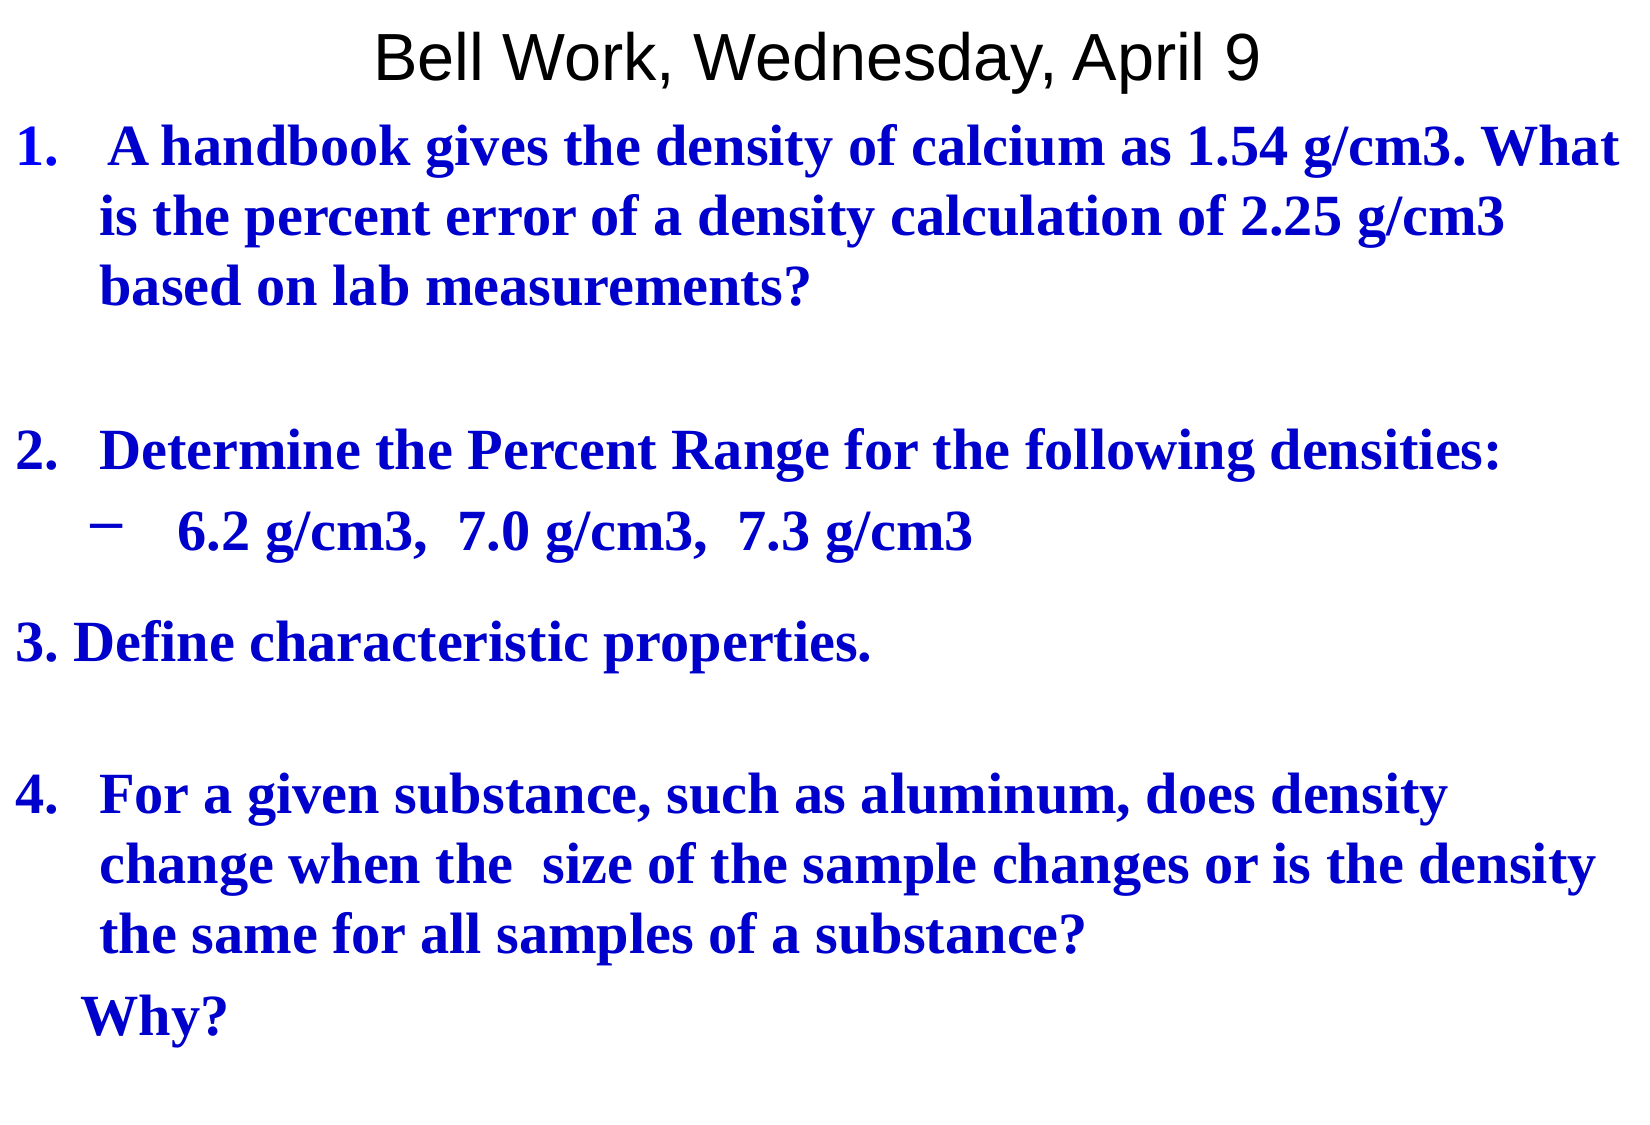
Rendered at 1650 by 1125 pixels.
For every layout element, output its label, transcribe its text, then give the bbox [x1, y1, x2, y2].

list A handbook gives the density of calcium as 1.54 g/cm3. What is the percent error of a density calculation of 2.25 g/cm3 based on lab measurements? Determine the Percent Range for the following densities: 6.2 g/cm3, 7.0 g/cm3, 7.3 g/cm3 3. Define characteristic properties. For a given substance, such as aluminum, does density change when the size of the sample changes or is the density the same for all samples of a substance? Why? [0, 99, 1650, 1125]
title Bell Work, Wednesday, April 9 [74, 24, 1561, 84]
